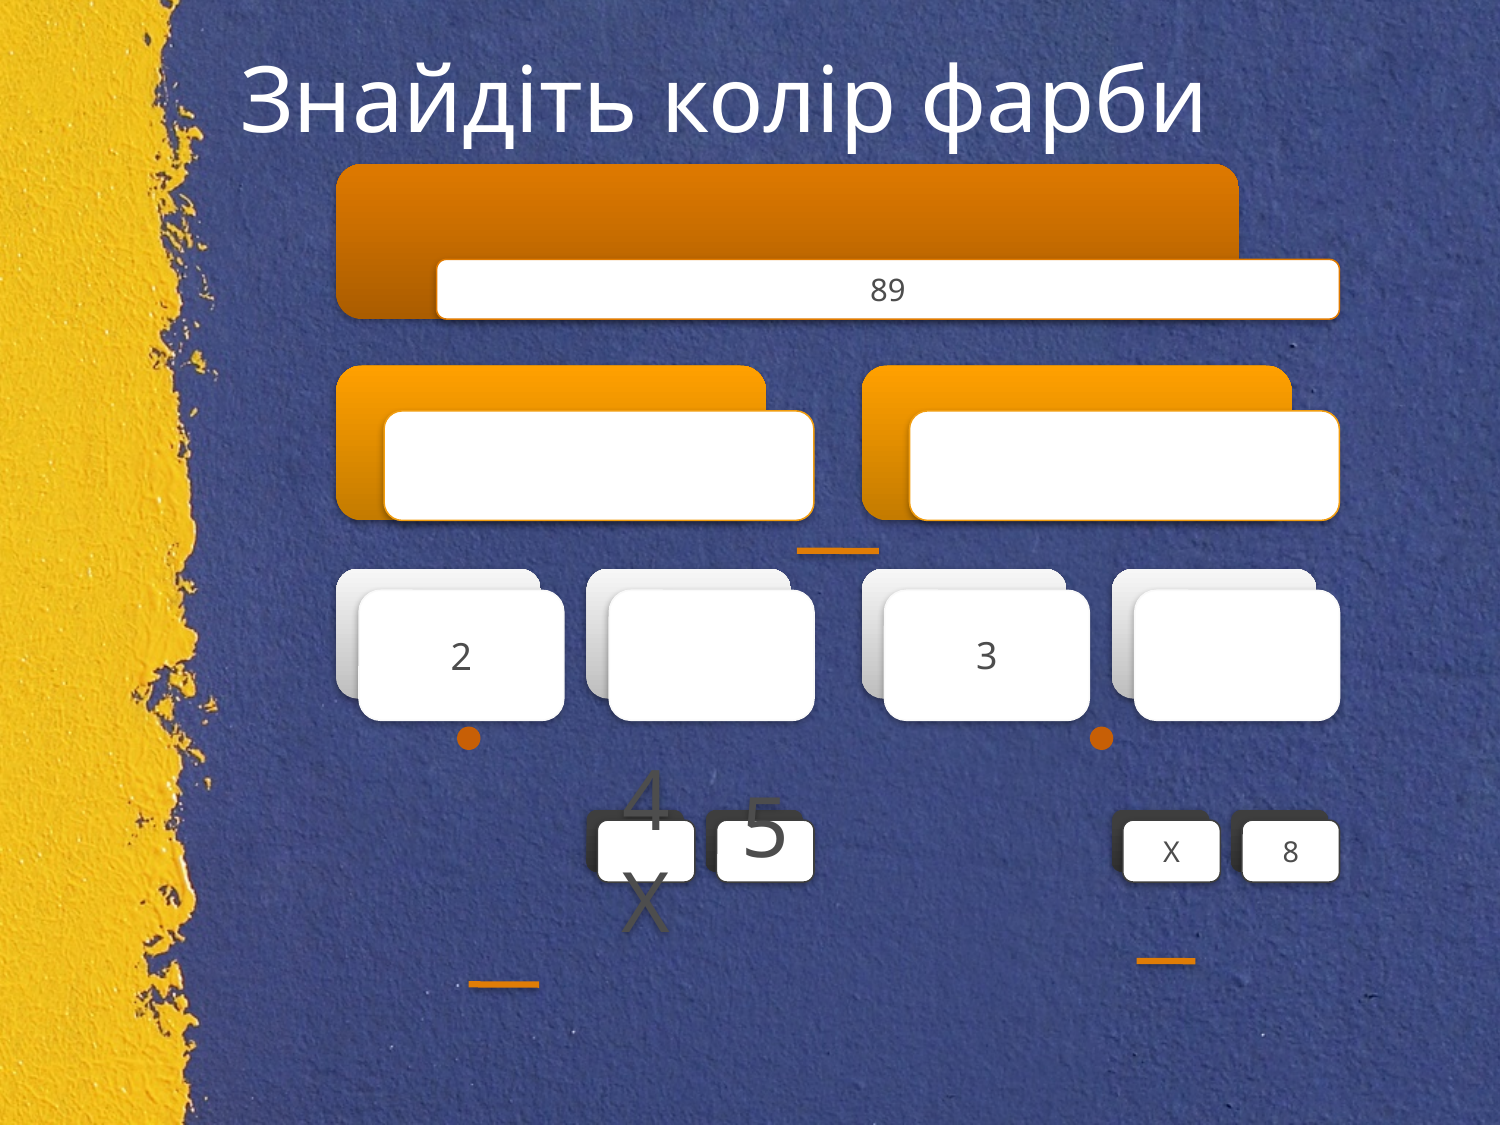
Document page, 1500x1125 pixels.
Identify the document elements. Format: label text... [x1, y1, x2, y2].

title Знайдіть колір фарби [224, 37, 1476, 156]
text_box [210, 163, 1466, 1125]
picture [0, 0, 1500, 1125]
